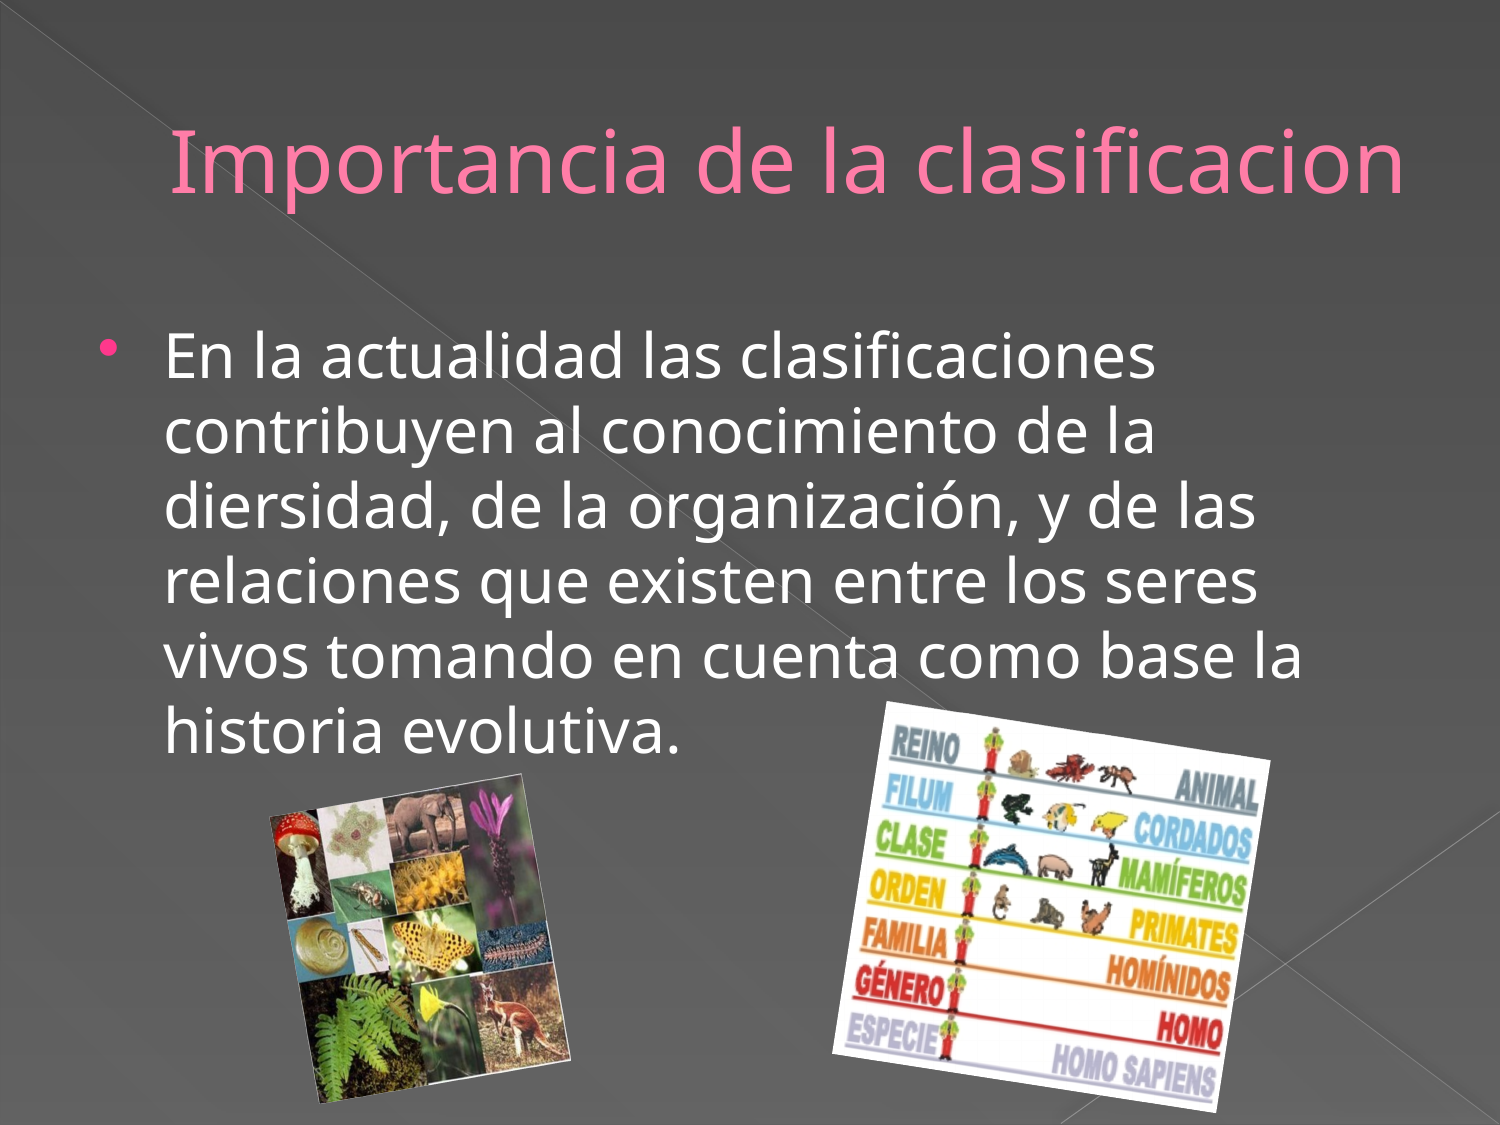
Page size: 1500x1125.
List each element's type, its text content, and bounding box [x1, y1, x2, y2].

picture [832, 702, 1271, 1113]
list En la actualidad las clasificaciones contribuyen al conocimiento de la diersidad, de la organización, y de las relaciones que existen entre los seres vivos tomando en cuenta como base la historia evolutiva. [75, 308, 1425, 1059]
picture [270, 774, 570, 1103]
title Importancia de la clasificacion [75, 43, 1425, 274]
